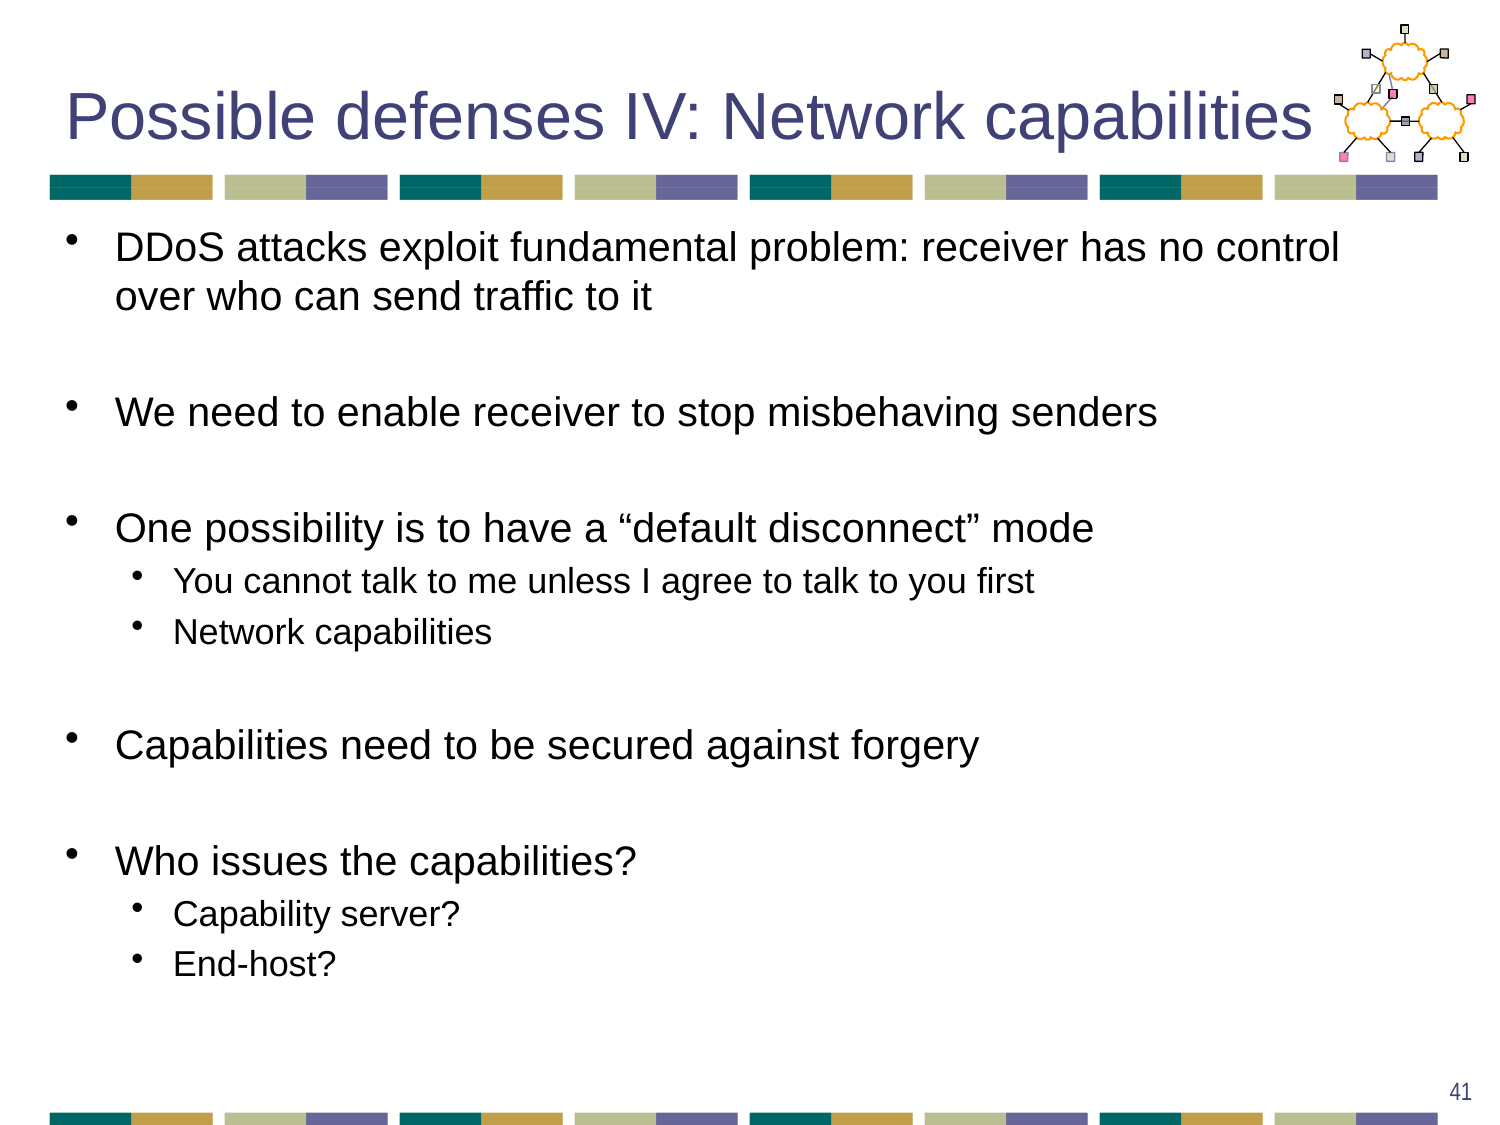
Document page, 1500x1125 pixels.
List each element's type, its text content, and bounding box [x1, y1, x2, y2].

slide_number 41 [1174, 1037, 1488, 1113]
list DDoS attacks exploit fundamental problem: receiver has no control over who can send traffic to it We need to enable receiver to stop misbehaving senders One possibility is to have a “default disconnect” mode You cannot talk to me unless I agree to talk to you first Network capabilities Capabilities need to be secured against forgery Who issues the capabilities? Capability server? End-host? [50, 212, 1438, 1000]
title Possible defenses IV: Network capabilities [50, 62, 1388, 163]
